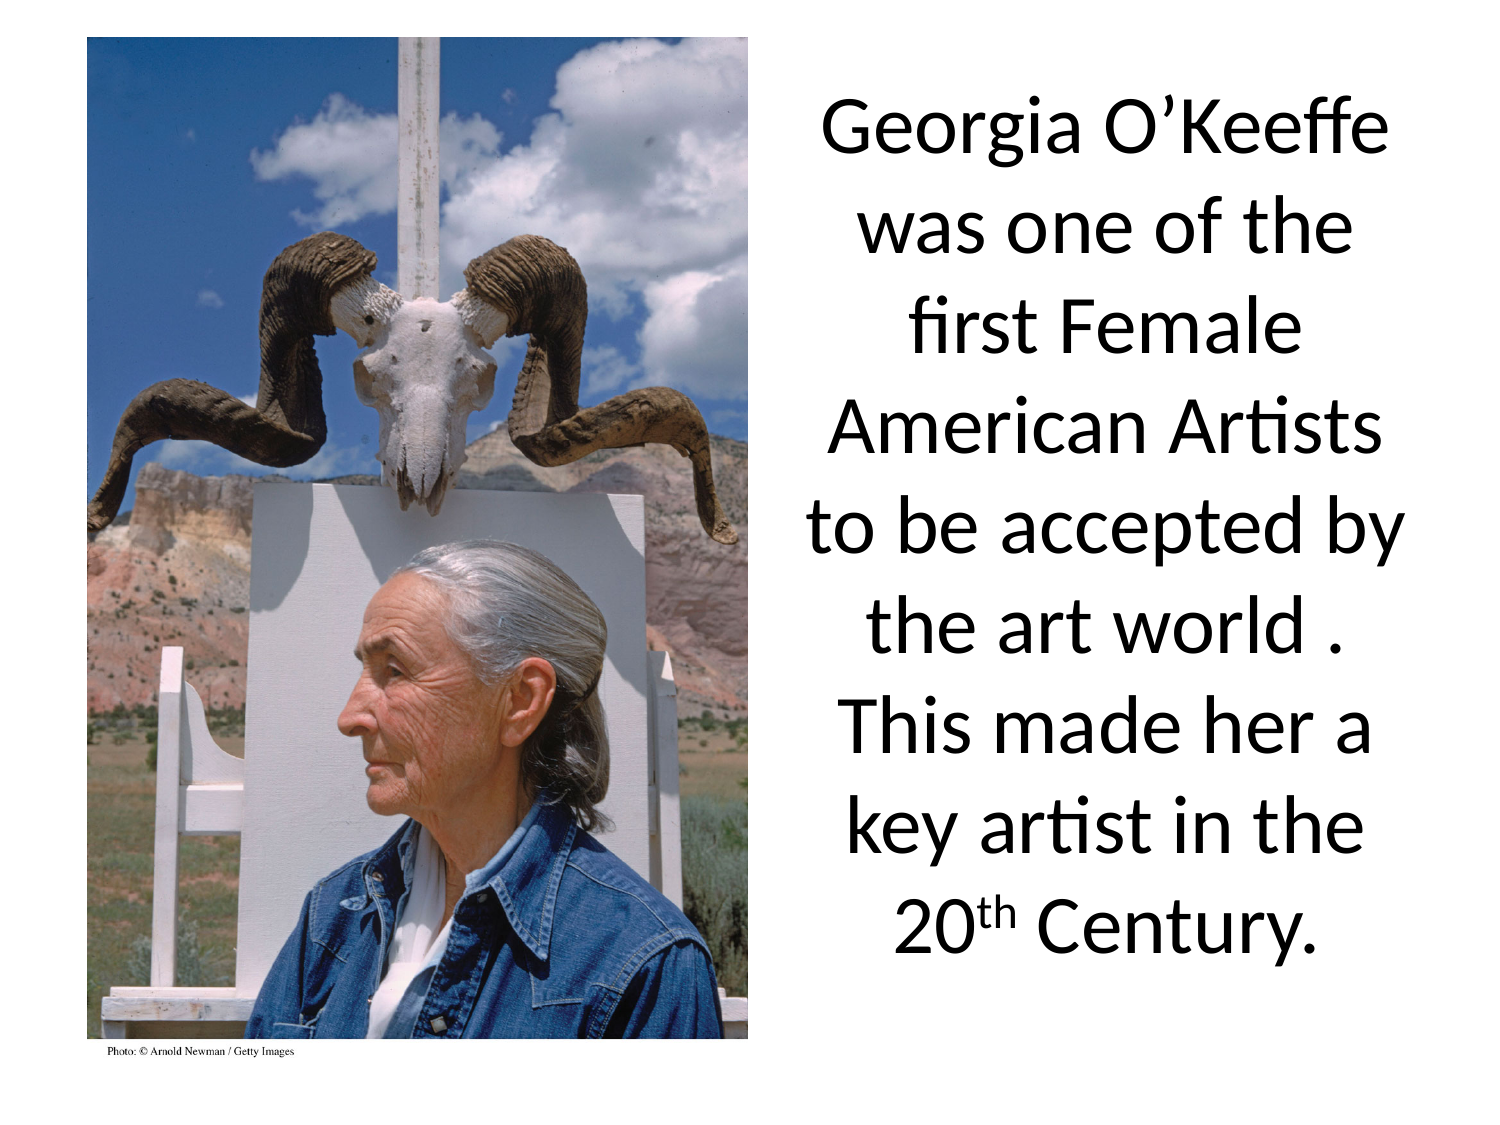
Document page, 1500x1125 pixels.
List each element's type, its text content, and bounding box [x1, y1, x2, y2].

picture [87, 37, 749, 1063]
text_box Georgia O’Keeffe was one of the first Female American Artists to be accepted by the art world . This made her a key artist in the 20th Century. [774, 62, 1438, 978]
